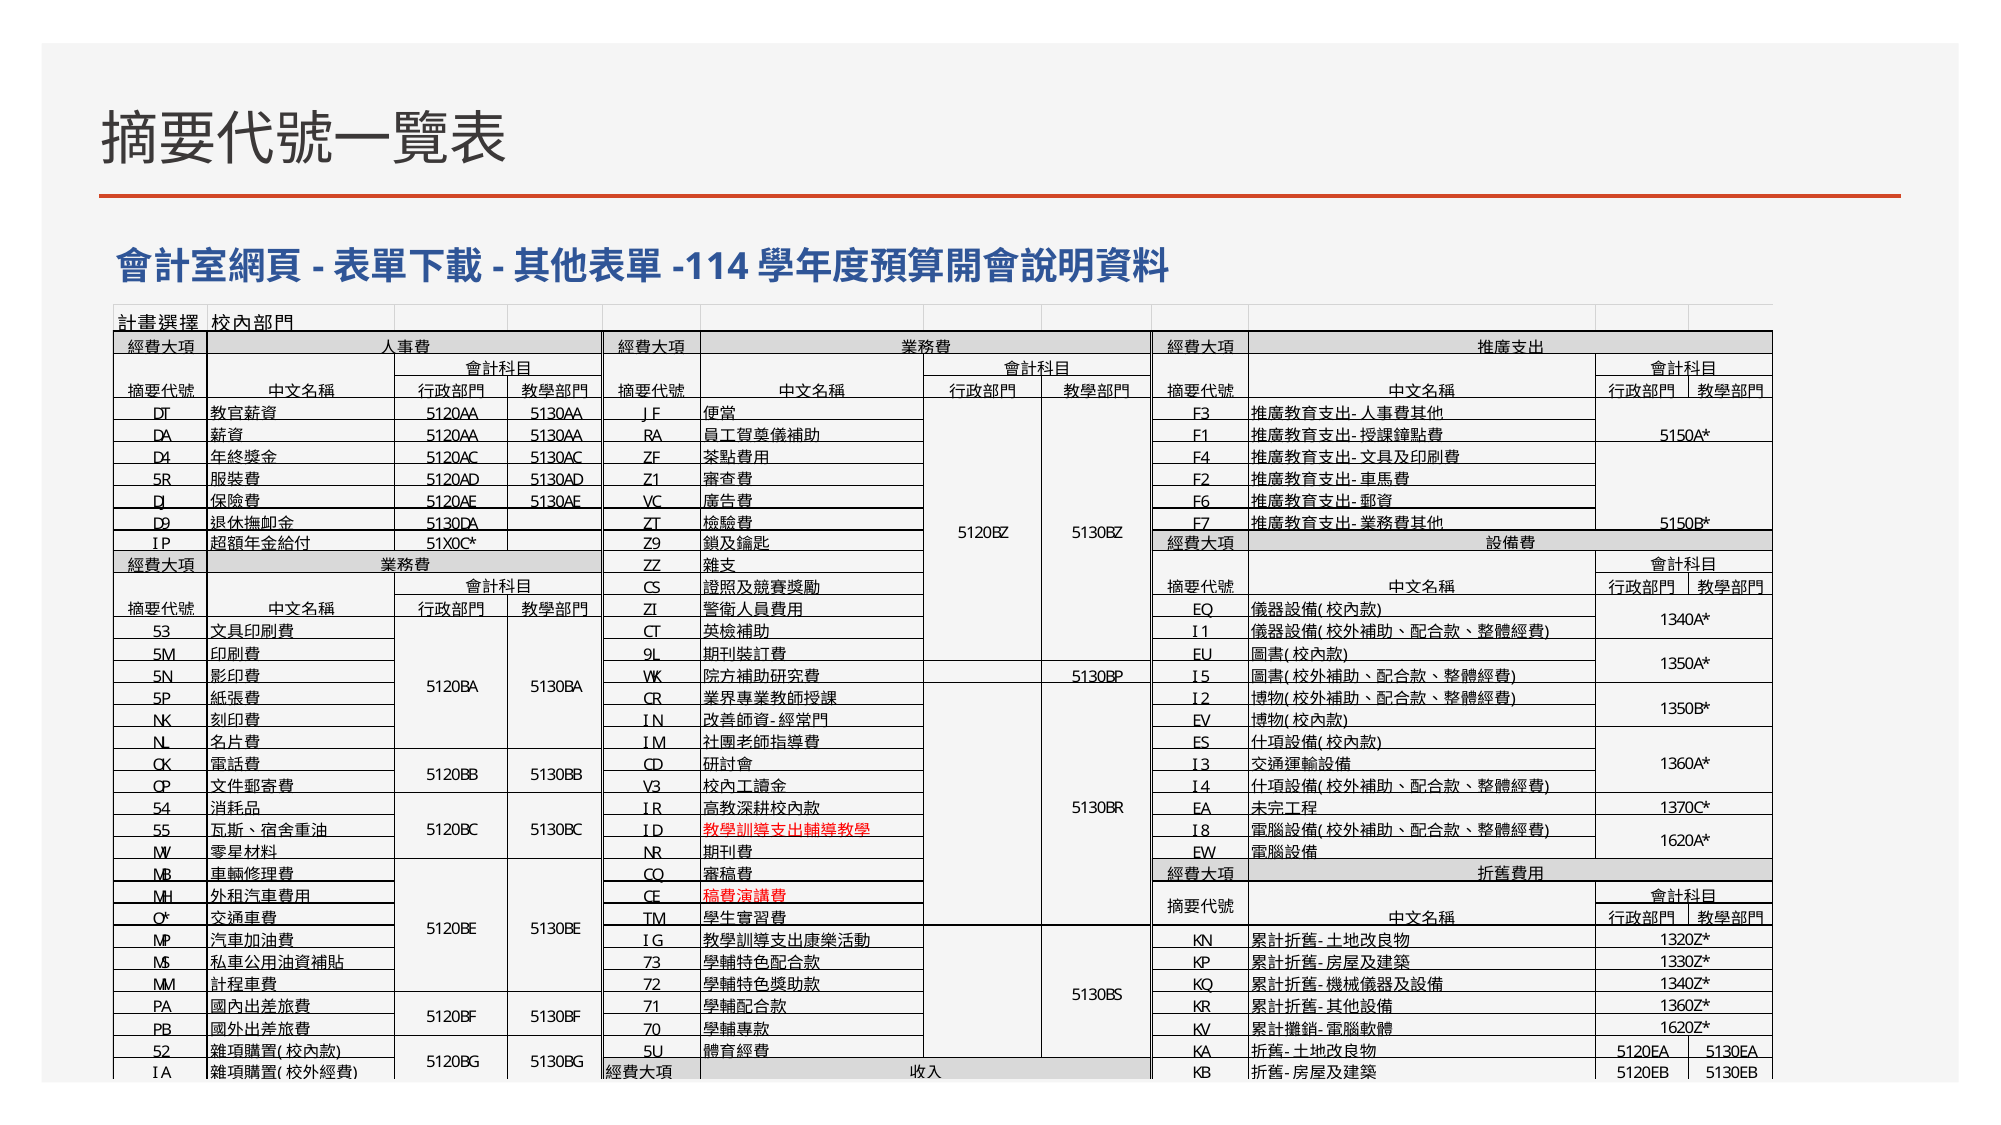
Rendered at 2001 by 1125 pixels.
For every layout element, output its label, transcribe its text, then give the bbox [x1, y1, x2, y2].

title 摘要代號一覽表 [85, 73, 1214, 179]
picture [112, 303, 1774, 1081]
list 會計室網頁-表單下載-其他表單-114學年度預算開會說明資料 [100, 212, 1866, 1111]
